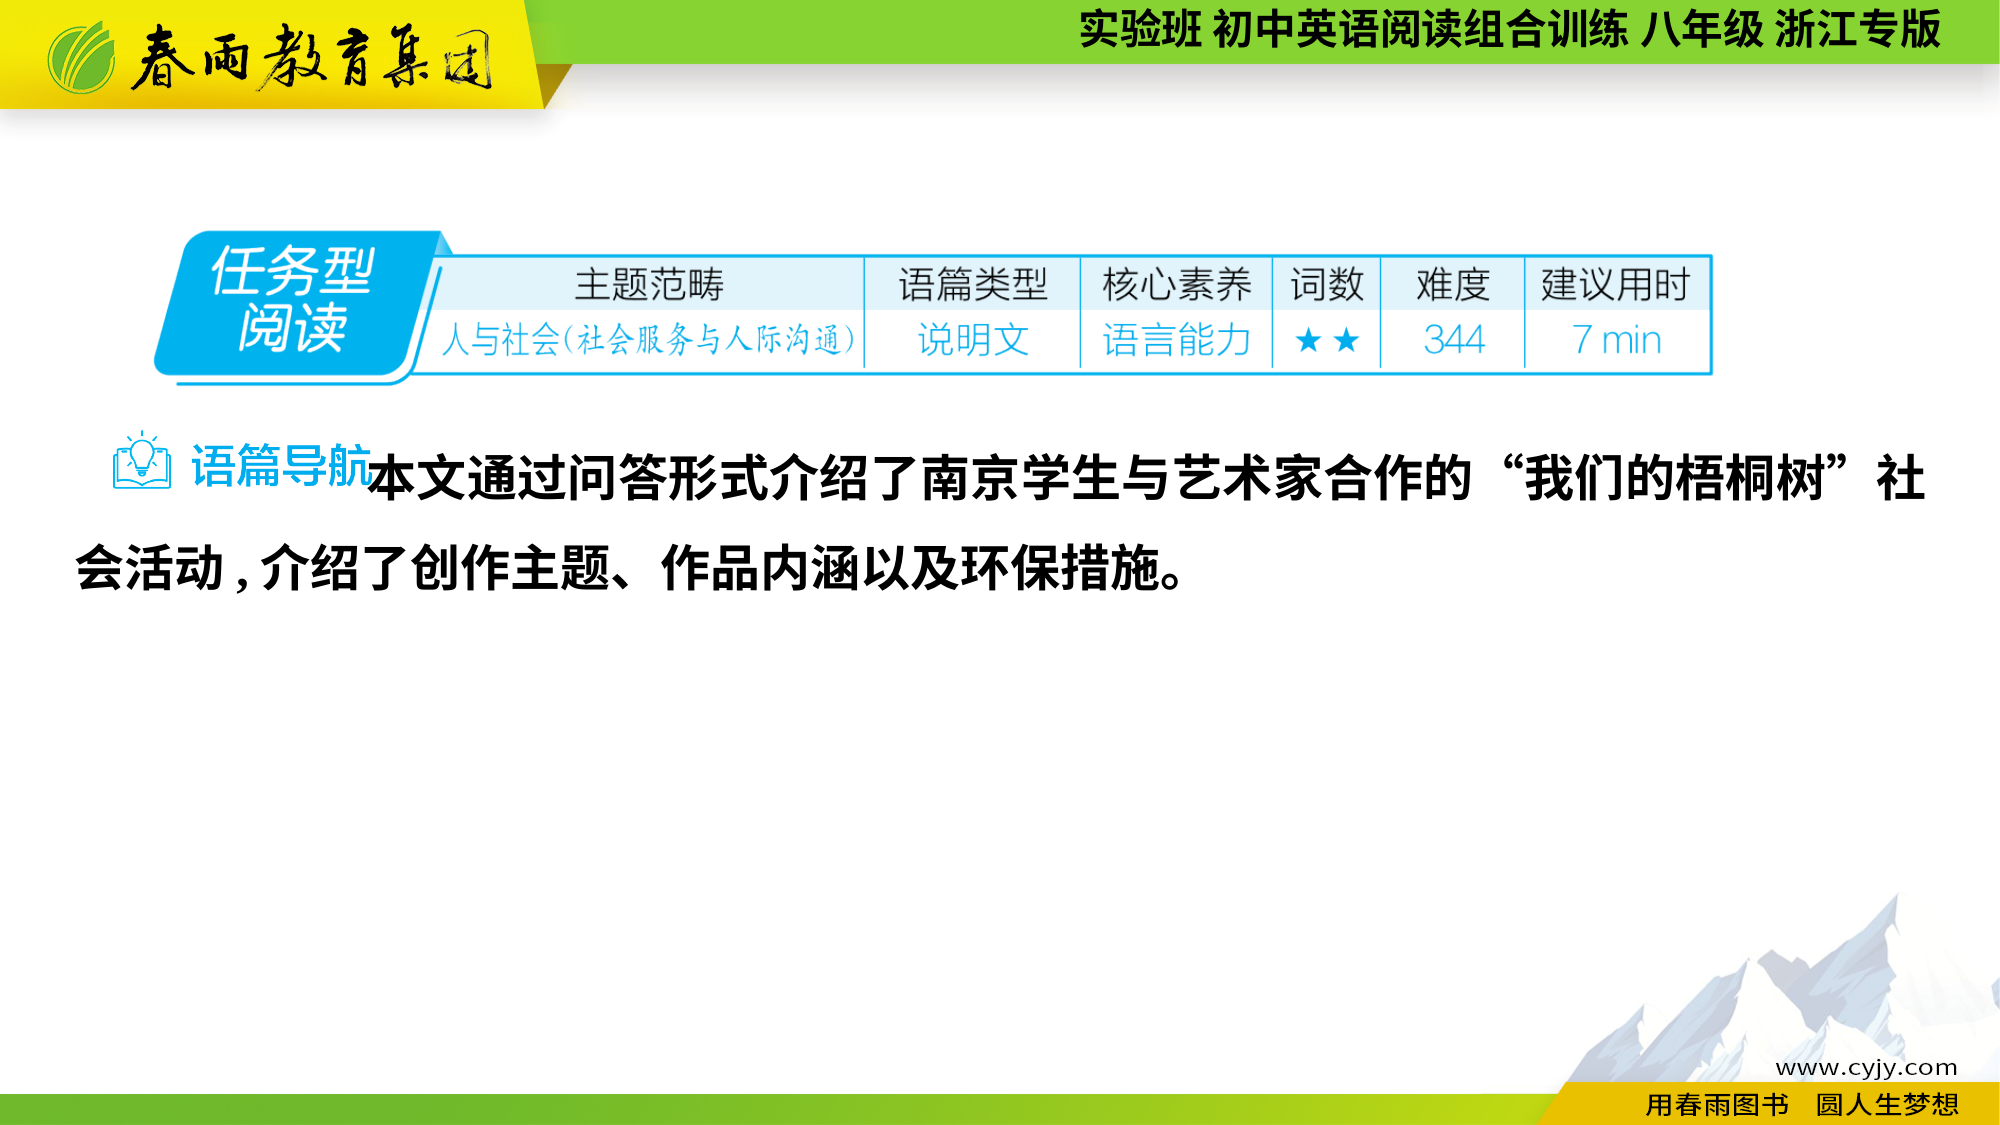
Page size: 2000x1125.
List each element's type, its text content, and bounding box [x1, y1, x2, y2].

picture [0, 0, 2000, 1125]
list 本文通过问答形式介绍了南京学生与艺术家合作的“我们的梧桐树”社会活动,介绍了创作主题、作品内涵以及环保措施。 [59, 409, 1944, 595]
